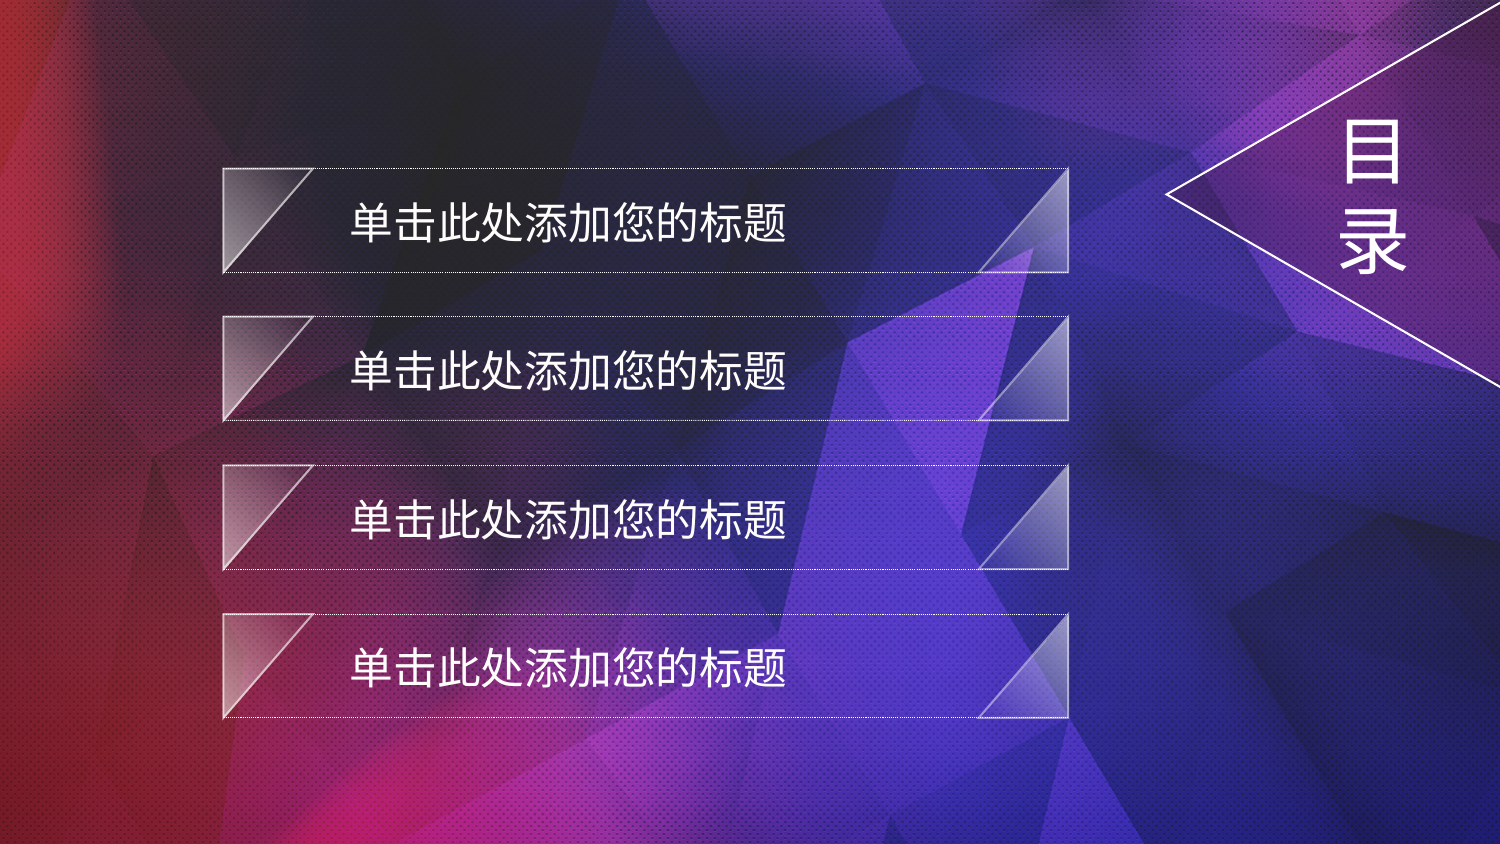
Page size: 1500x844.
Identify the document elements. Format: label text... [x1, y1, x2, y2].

text_box [222, 464, 316, 572]
text_box [222, 315, 316, 424]
text_box 目 录 [1321, 96, 1426, 291]
text_box 单击此处添加您的标题 [334, 633, 802, 702]
picture [0, 0, 1500, 844]
text_box [976, 165, 1070, 274]
text_box [1331, 1, 1500, 389]
text_box [976, 313, 1070, 422]
text_box 单击此处添加您的标题 [334, 336, 802, 404]
text_box 单击此处添加您的标题 [334, 188, 802, 256]
text_box [222, 613, 316, 721]
text_box [1164, 104, 1321, 285]
text_box [976, 462, 1070, 571]
text_box [976, 611, 1070, 719]
text_box [222, 167, 316, 276]
text_box 单击此处添加您的标题 [334, 485, 802, 553]
